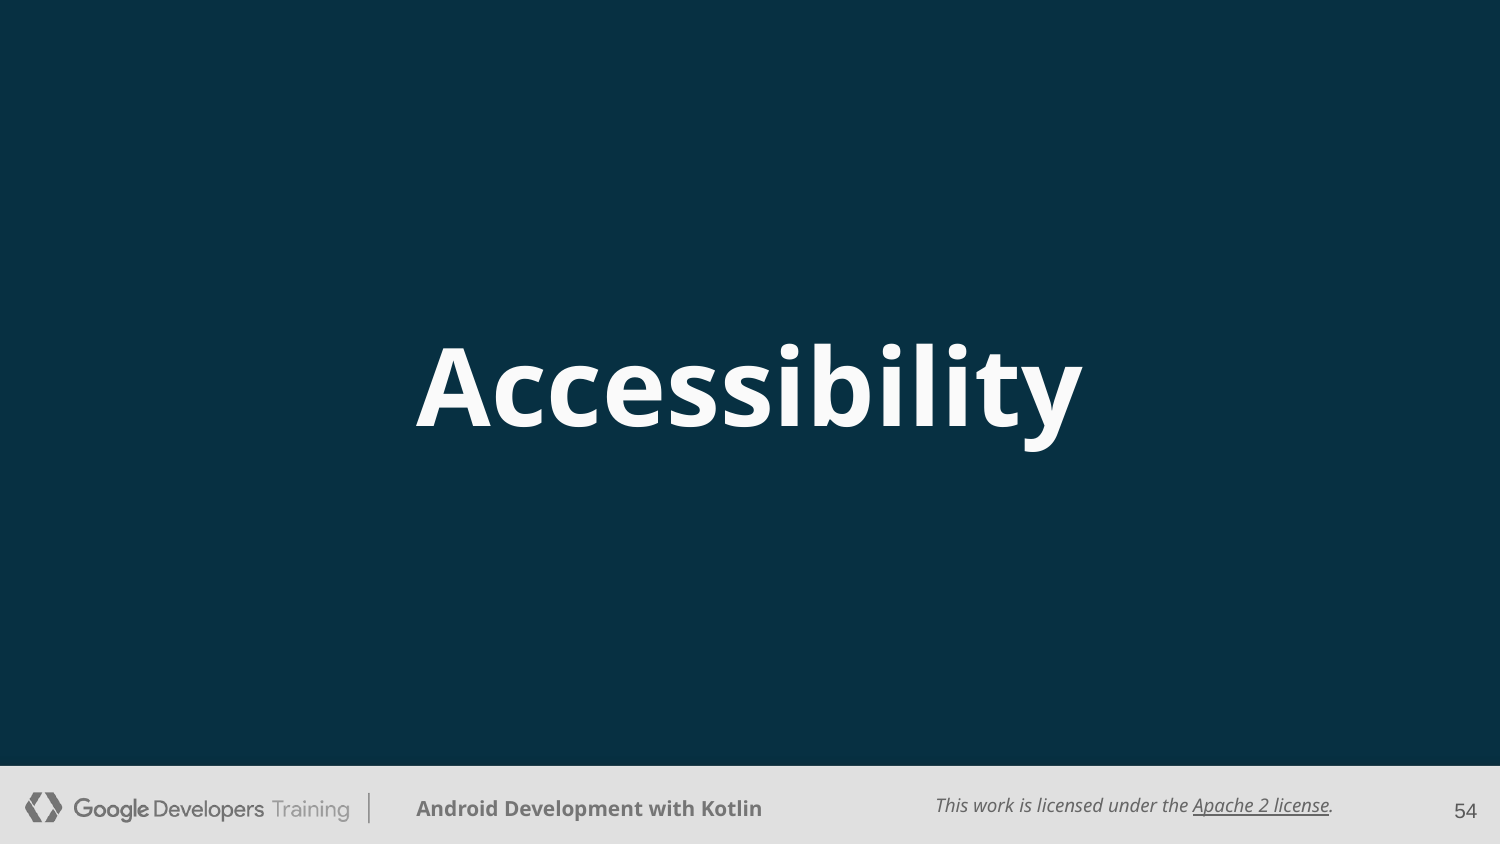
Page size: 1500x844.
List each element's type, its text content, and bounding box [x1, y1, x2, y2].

picture [0, 0, 1500, 844]
slide_number ‹#› [1402, 777, 1493, 842]
text_box Accessibility [51, 0, 1449, 766]
